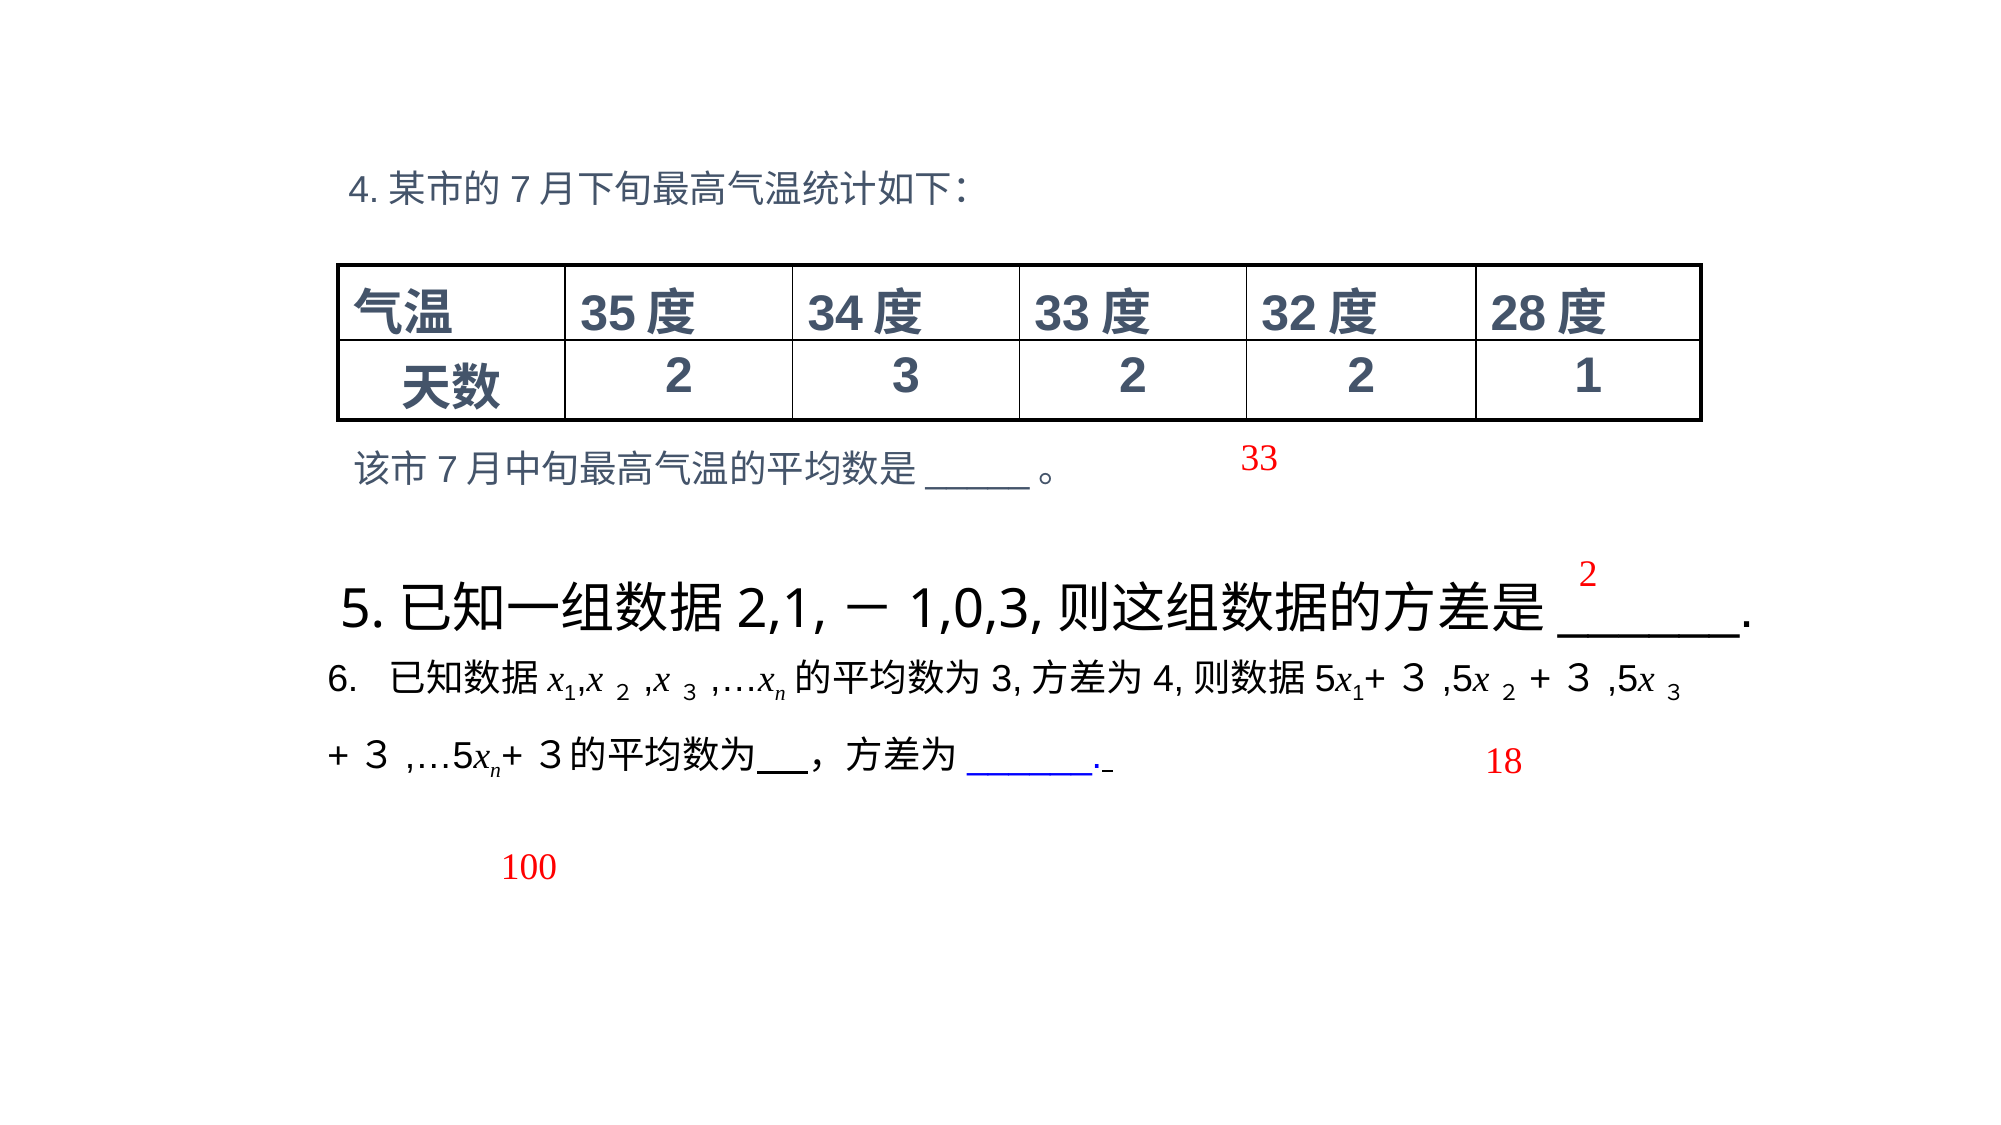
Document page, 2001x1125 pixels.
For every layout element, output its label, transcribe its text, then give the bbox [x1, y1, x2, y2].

table_header 33度 [1020, 267, 1246, 339]
text_box 2 [1564, 519, 1613, 602]
text_box 5.已知一组数据2,1,－1,0,3,则这组数据的方差是______. [324, 533, 1775, 646]
text_box 100 [486, 812, 573, 895]
table_header 气温 [340, 267, 564, 339]
table_header 32度 [1247, 267, 1475, 339]
table_header 28度 [1477, 267, 1699, 339]
table_cell 2 [566, 341, 792, 415]
text_box 33 [1225, 402, 1332, 485]
table_cell 2 [1020, 341, 1246, 415]
text_box 6. 已知数据x1,x２,x３,…xn的平均数为3,方差为4,则数据5x1+３,5x２+３,5x３+３,…5xn+３的平均数为 ，方差为______. [312, 621, 1750, 790]
table_header 34度 [793, 267, 1019, 339]
table_header 35度 [566, 267, 792, 339]
table_cell 2 [1247, 341, 1475, 415]
table_cell 3 [793, 341, 1019, 415]
text_box 18 [1470, 706, 1538, 789]
table_cell 1 [1477, 341, 1699, 415]
text_box 4.某市的7月下旬最高气温统计如下： [333, 132, 1609, 220]
table_cell 天数 [340, 341, 564, 415]
text_box 该市7月中旬最高气温的平均数是_____。 [338, 415, 1739, 510]
